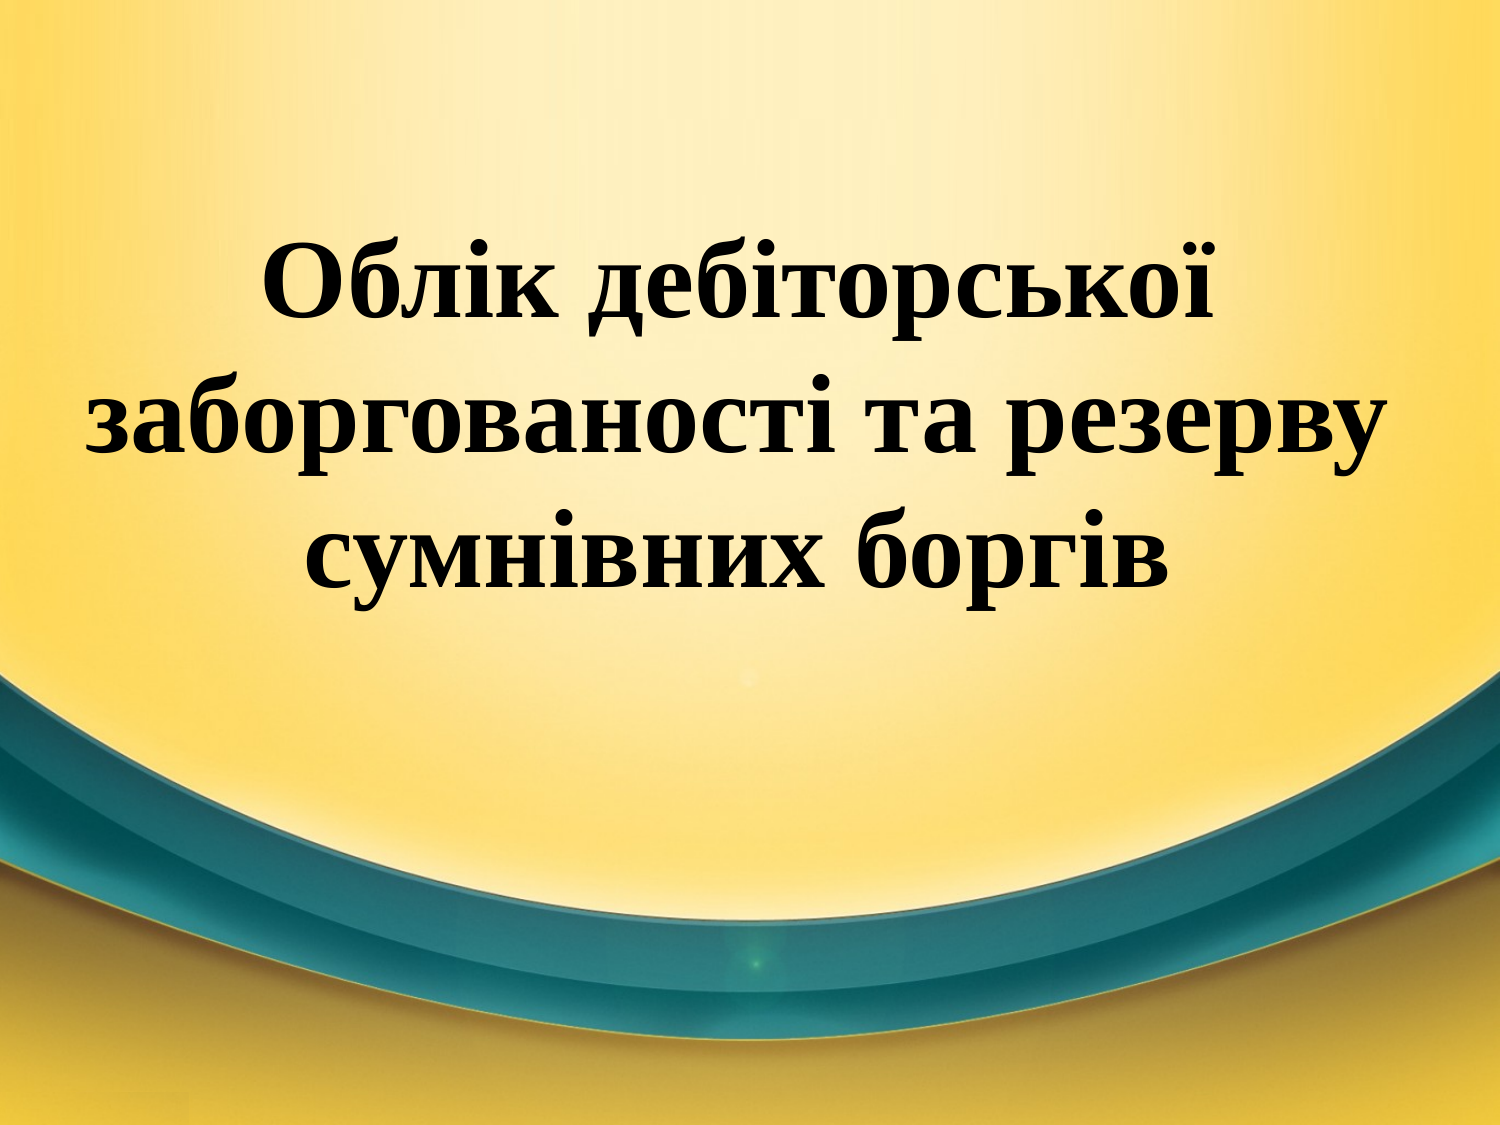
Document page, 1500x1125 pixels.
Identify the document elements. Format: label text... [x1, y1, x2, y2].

title Облік дебіторської заборгованості та резерву сумнівних боргів [50, 287, 1425, 529]
picture [0, 0, 1500, 1125]
